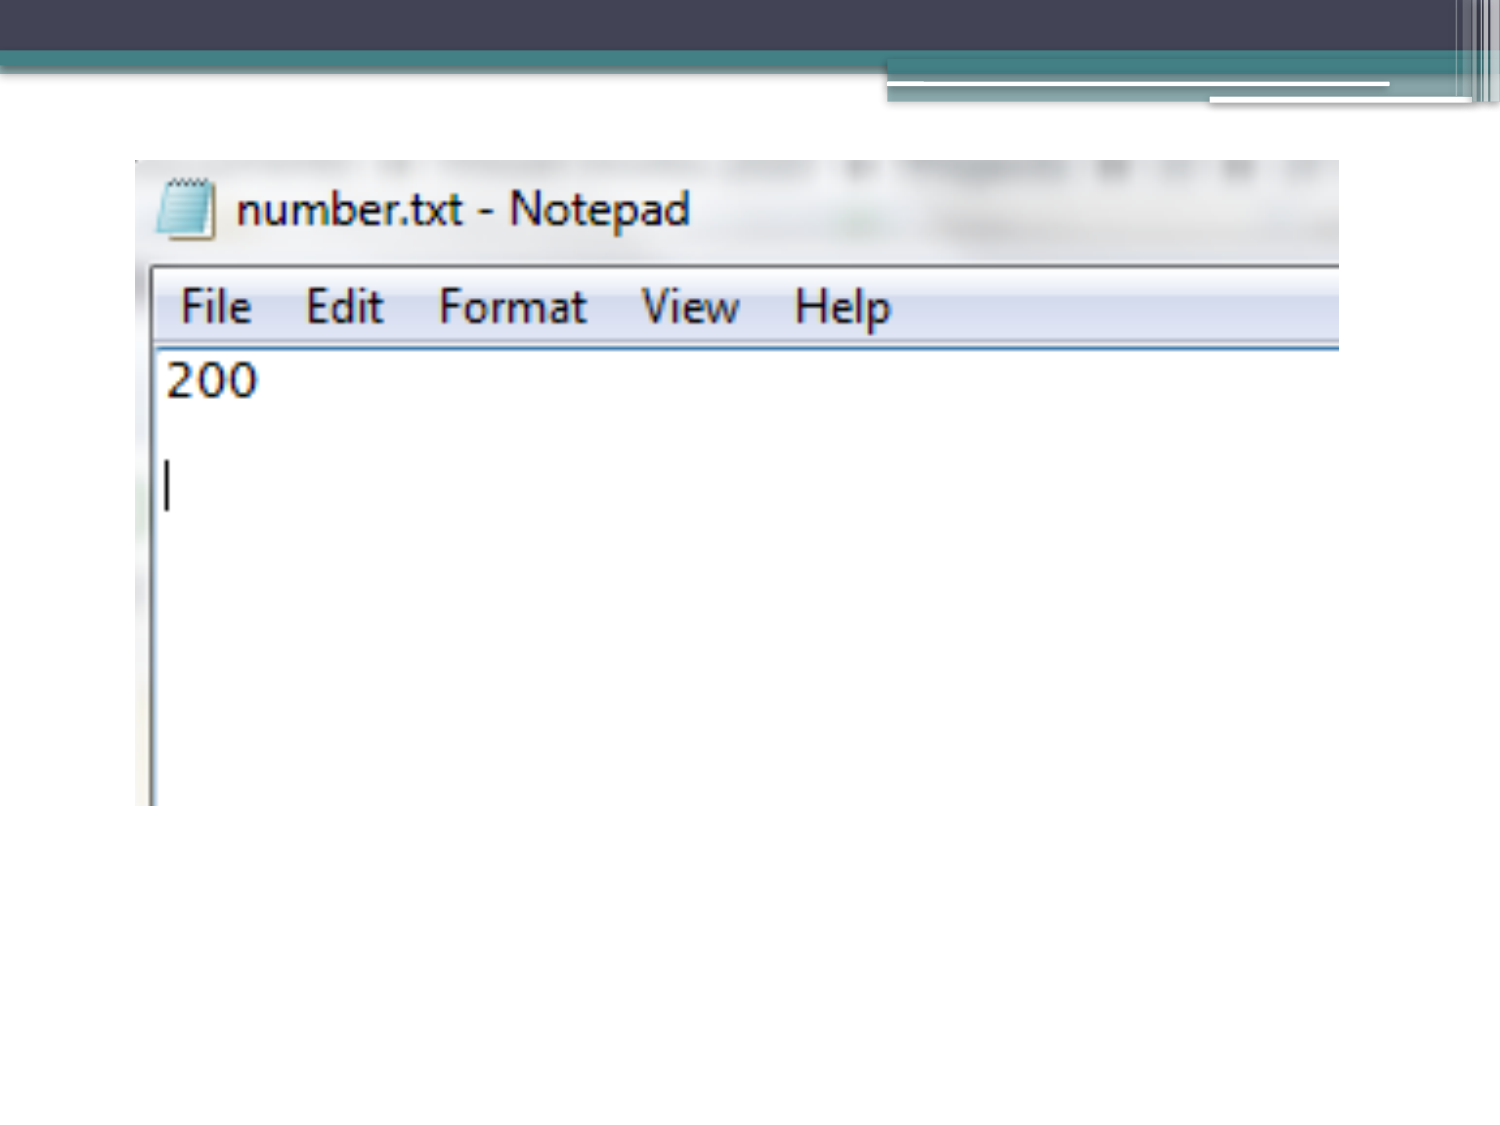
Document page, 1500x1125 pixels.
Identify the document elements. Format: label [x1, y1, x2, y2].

list [135, 160, 1339, 806]
